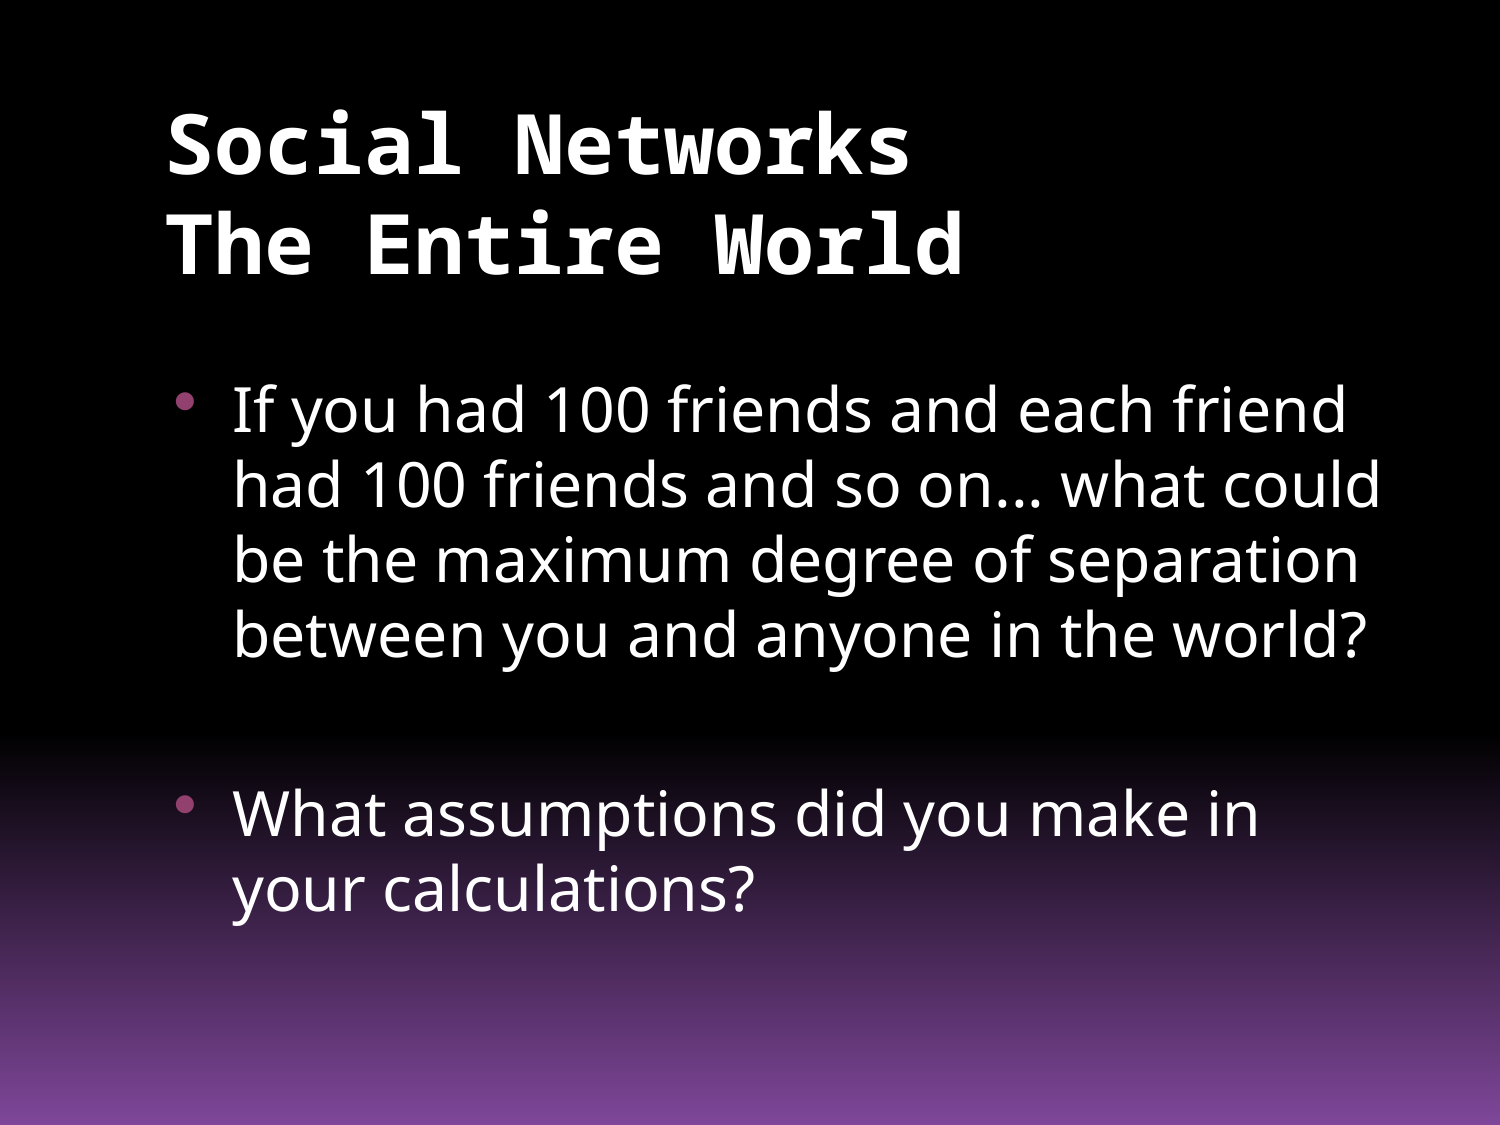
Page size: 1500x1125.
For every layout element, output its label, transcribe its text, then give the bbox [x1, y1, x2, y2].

title Social Networks The Entire World [150, 83, 1425, 234]
list If you had 100 friends and each friend had 100 friends and so on... what could be the maximum degree of separation between you and anyone in the world? What assumptions did you make in your calculations? [150, 362, 1425, 1043]
